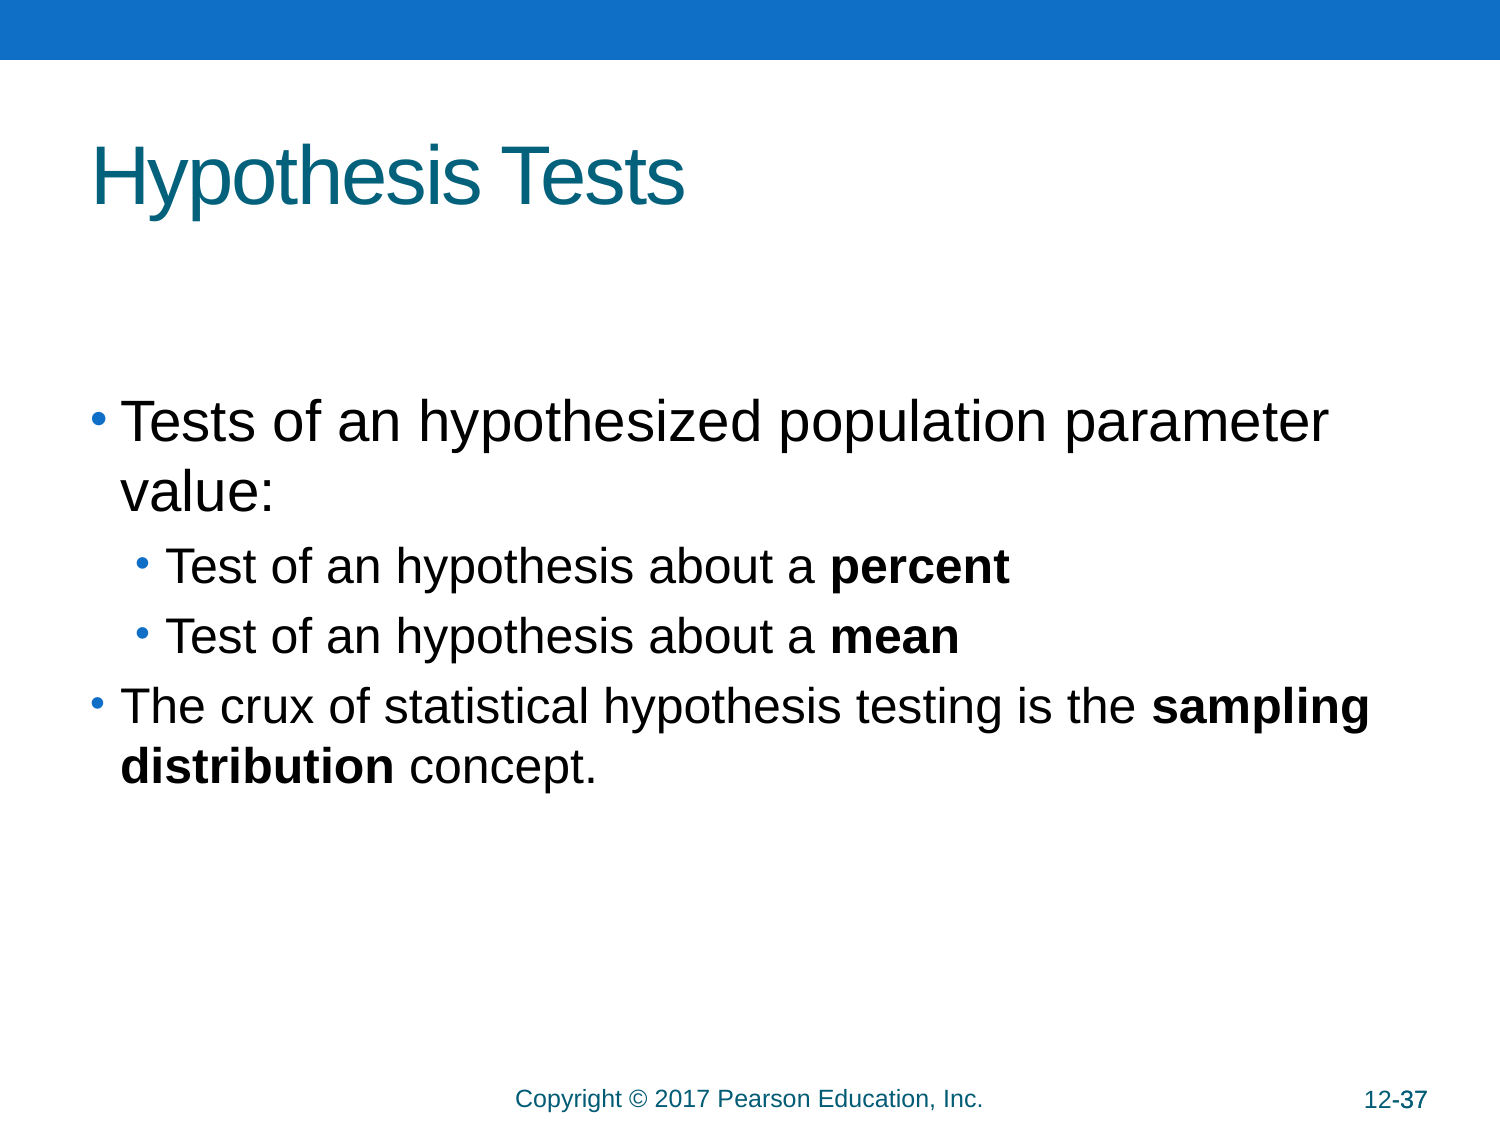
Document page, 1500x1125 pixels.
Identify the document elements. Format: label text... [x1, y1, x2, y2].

title Hypothesis Tests [75, 90, 1425, 253]
list Tests of an hypothesized population parameter value: Test of an hypothesis about a percent Test of an hypothesis about a mean The crux of statistical hypothesis testing is the sampling distribution concept. [75, 376, 1425, 1125]
